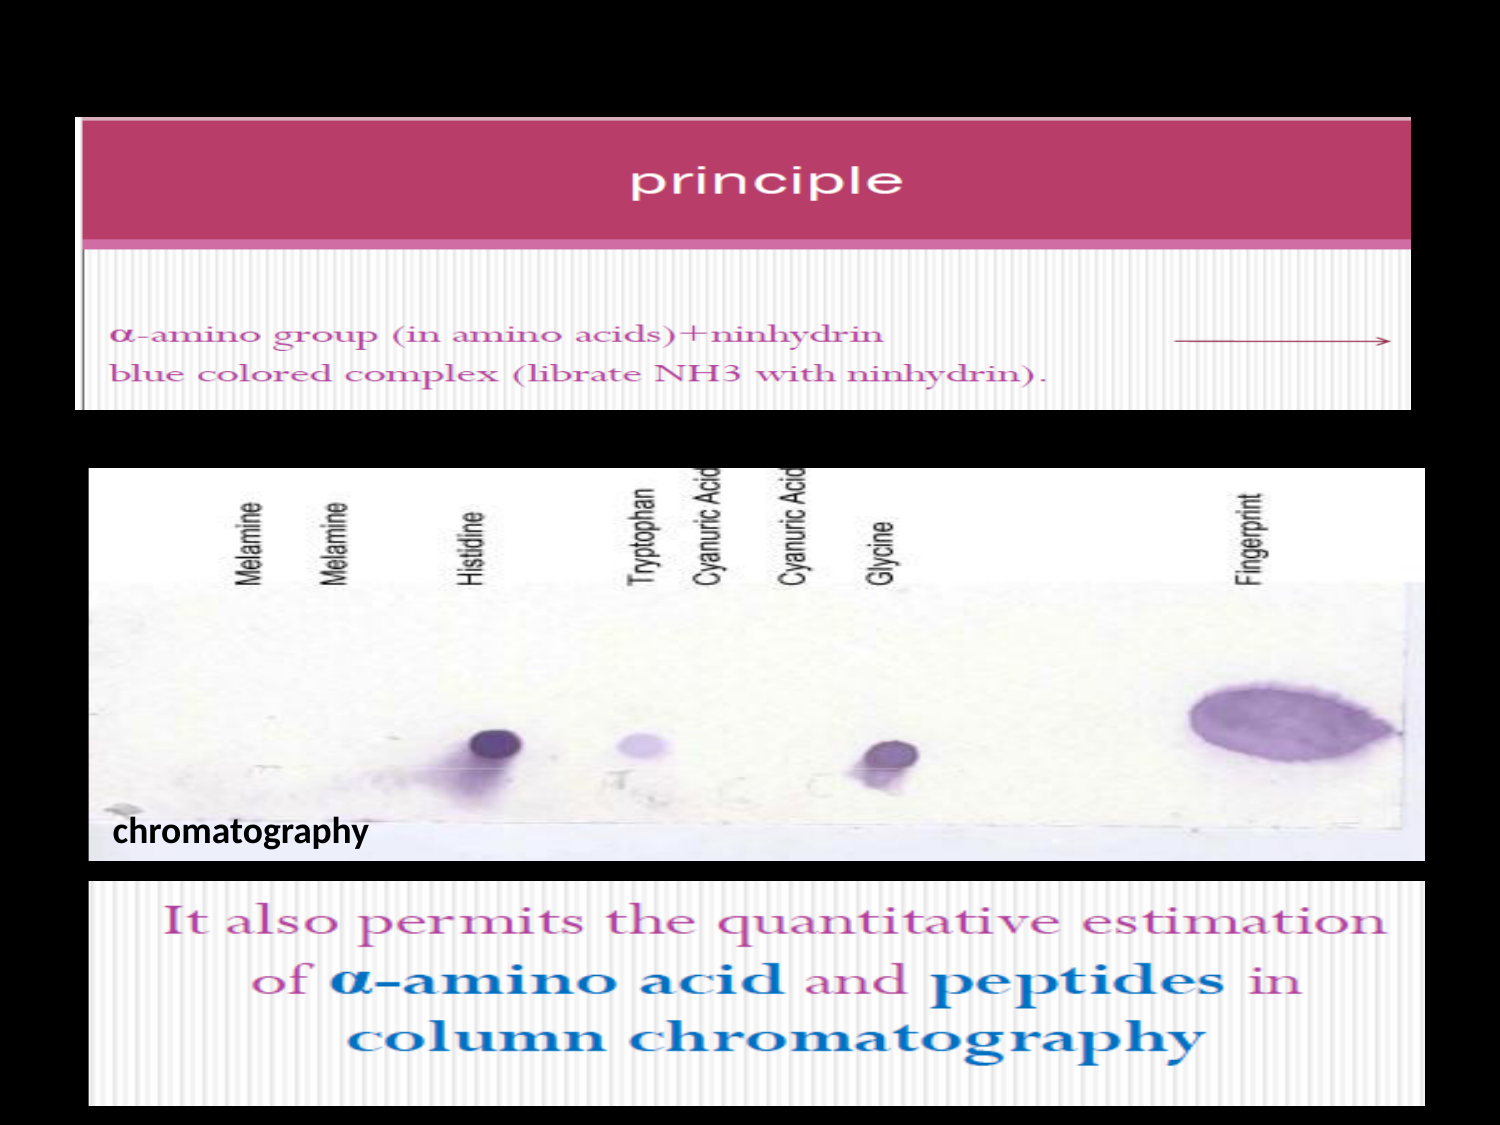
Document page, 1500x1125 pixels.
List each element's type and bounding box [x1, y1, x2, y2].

picture [88, 467, 1426, 862]
list [74, 116, 1412, 411]
picture [88, 881, 1426, 1107]
